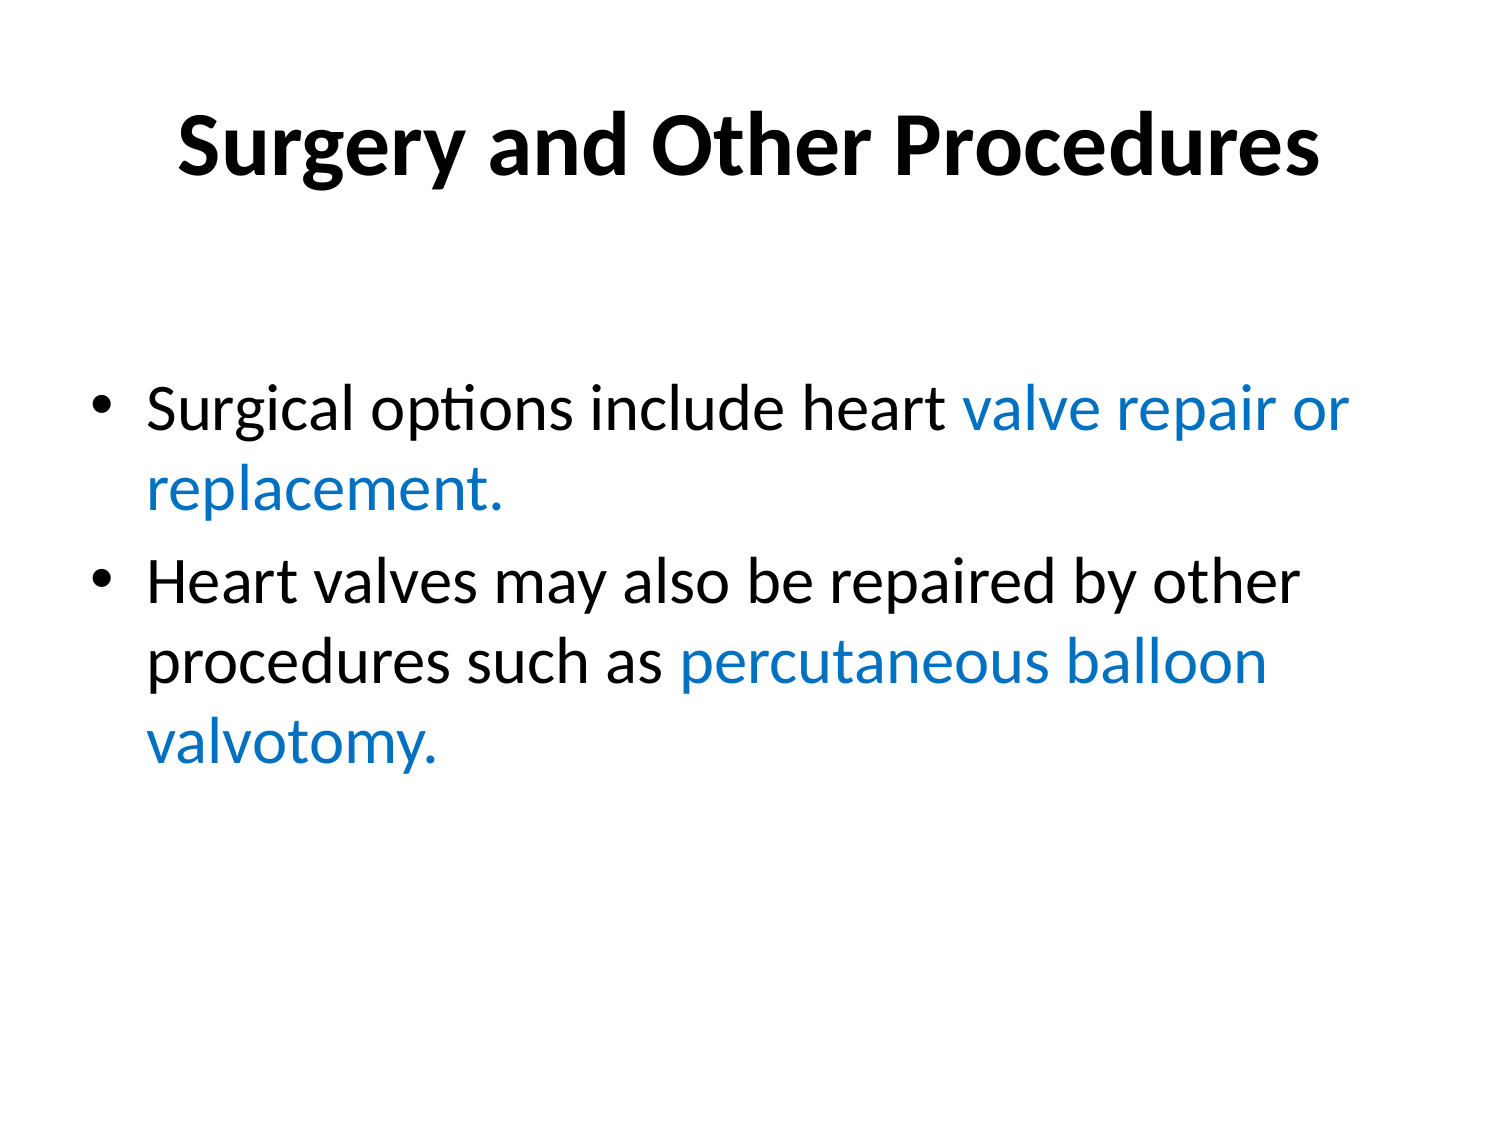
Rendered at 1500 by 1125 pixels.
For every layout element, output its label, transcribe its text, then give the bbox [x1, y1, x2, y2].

title Surgery and Other Procedures [75, 45, 1425, 233]
list Surgical options include heart valve repair or replacement. Heart valves may also be repaired by other procedures such as percutaneous balloon valvotomy. [75, 262, 1425, 1005]
